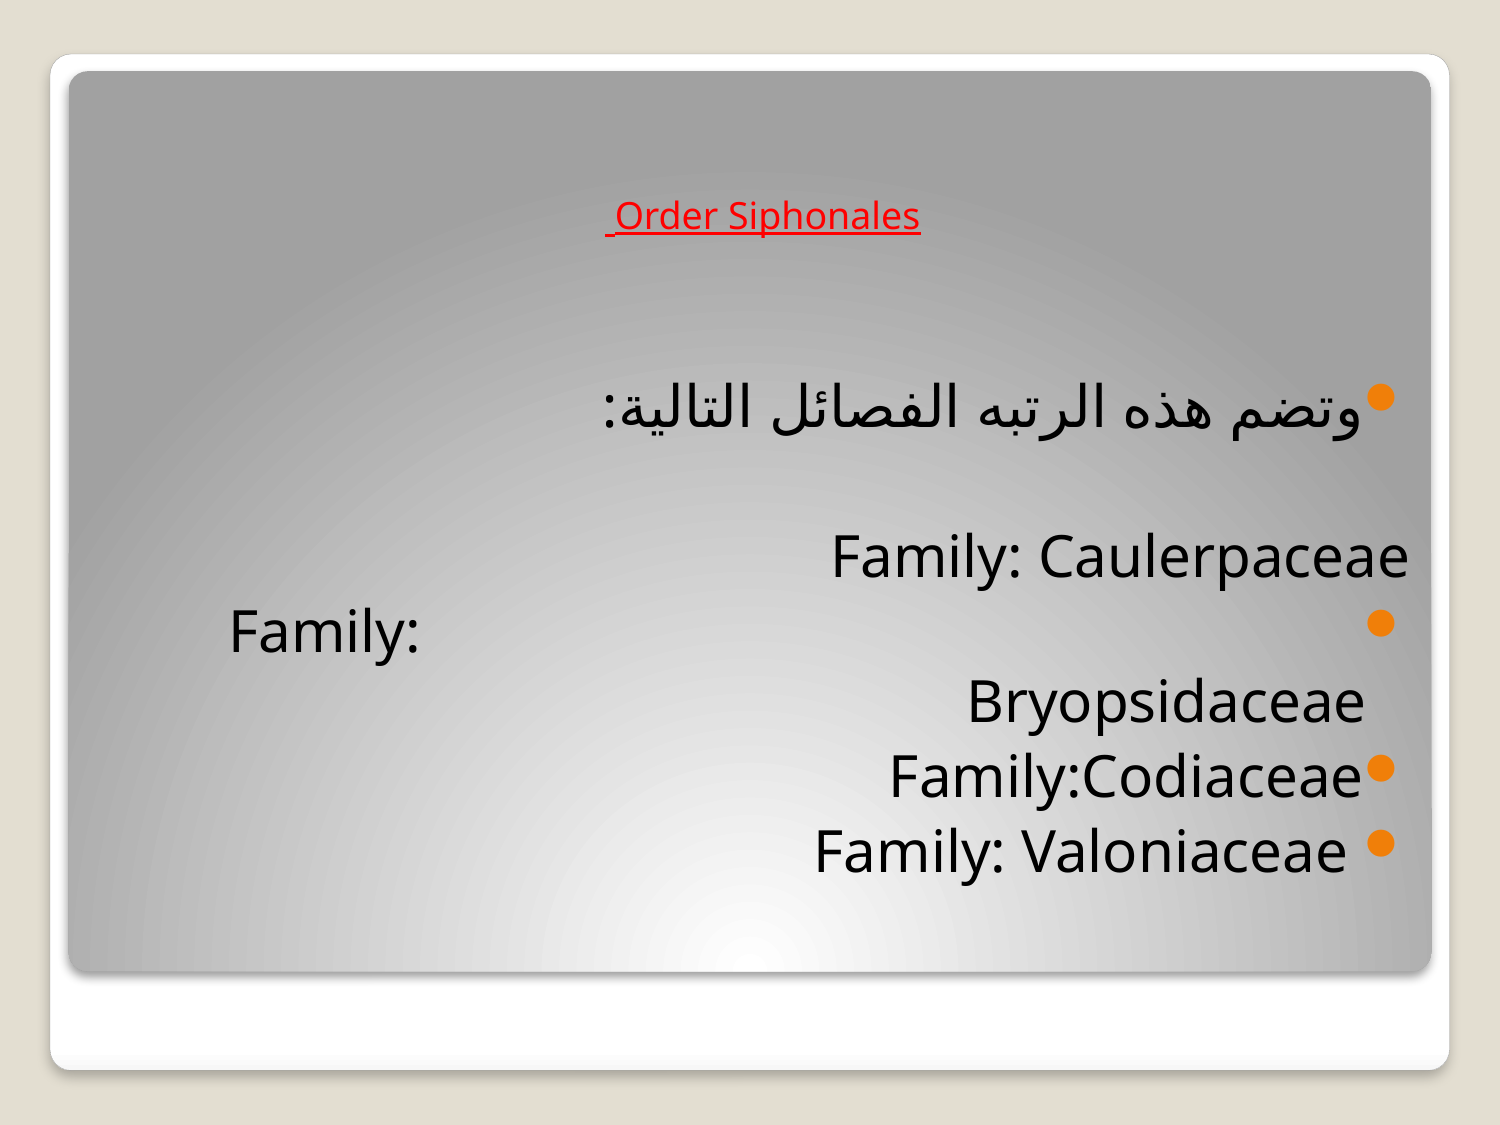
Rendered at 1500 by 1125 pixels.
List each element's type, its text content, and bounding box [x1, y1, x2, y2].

text_box Order Siphonales [564, 184, 936, 245]
list وتضم هذه الرتبه الفصائل التالية: Family: Caulerpaceae Family: Bryopsidaceae Family:Codiaceae Family: Valoniaceae [82, 278, 1425, 929]
